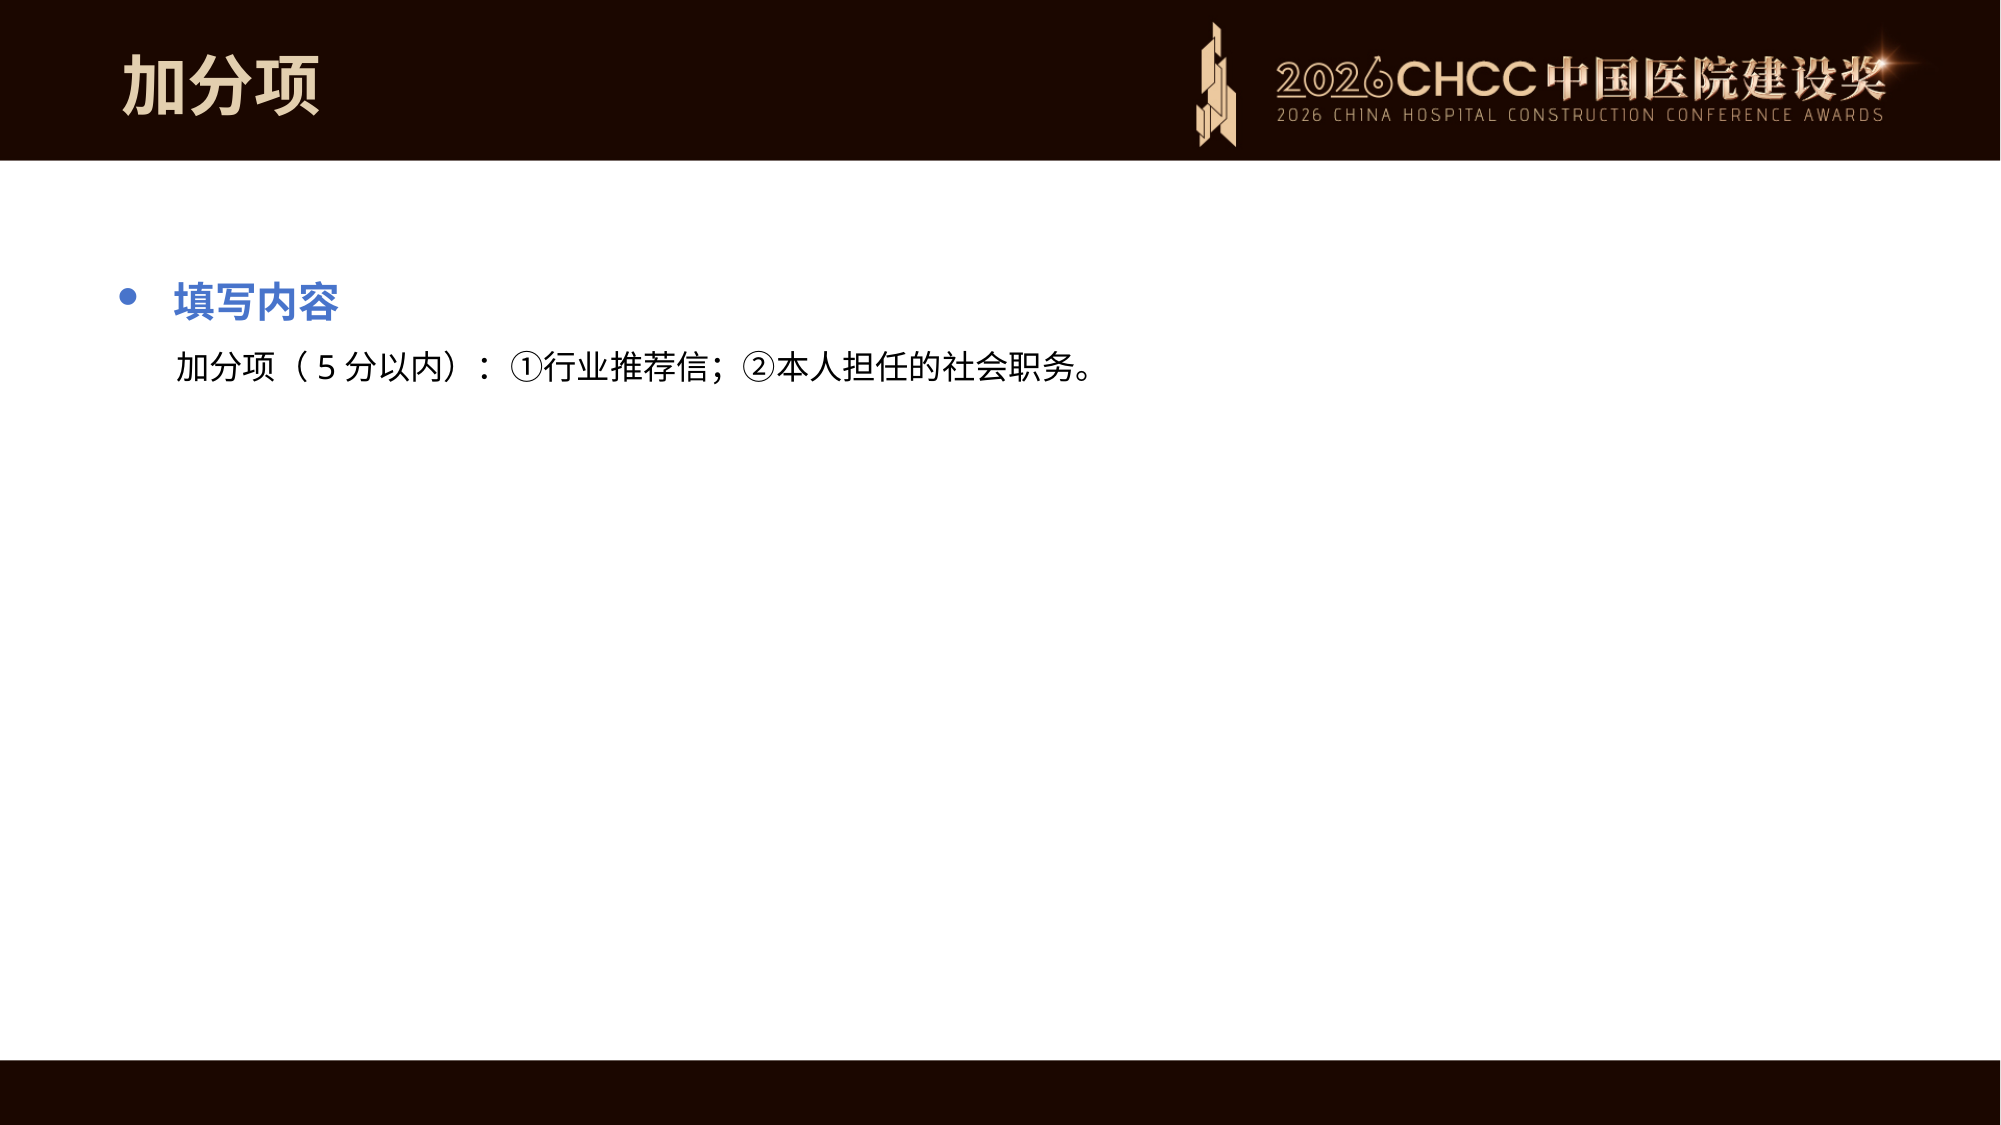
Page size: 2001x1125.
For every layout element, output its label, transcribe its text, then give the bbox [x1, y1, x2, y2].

picture [0, 0, 2001, 1125]
text_box 加分项（5分以内）：①行业推荐信；②本人担任的社会职务。 [117, 326, 1817, 457]
text_box 填写内容 [117, 244, 934, 326]
text_box 加分项 [106, 36, 563, 132]
